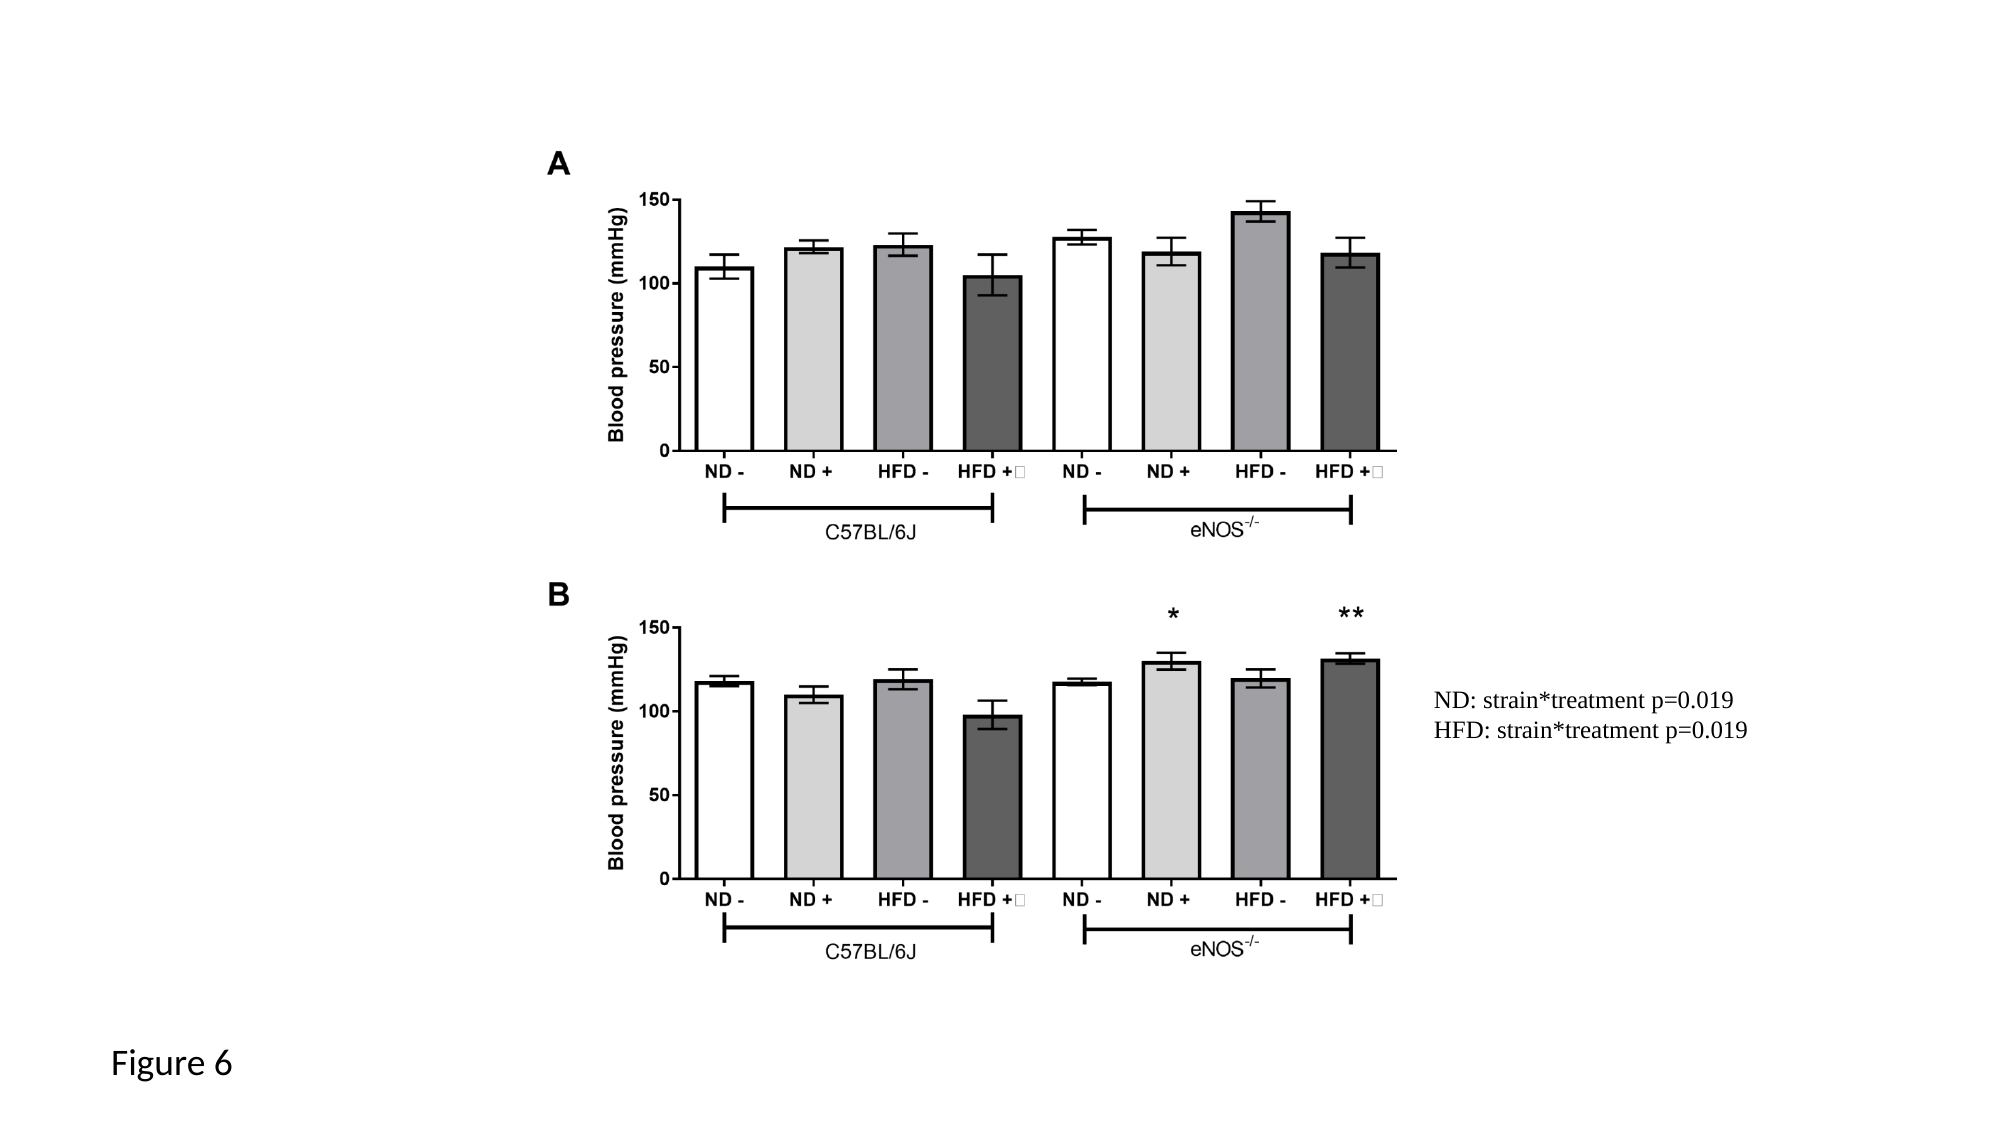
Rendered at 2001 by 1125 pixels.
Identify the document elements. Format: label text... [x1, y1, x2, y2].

text_box ND: strain*treatment p=0.019 HFD: strain*treatment p=0.019 [1470, 676, 1884, 752]
text_box Figure 6 [96, 1030, 559, 1090]
picture [530, 127, 1470, 998]
